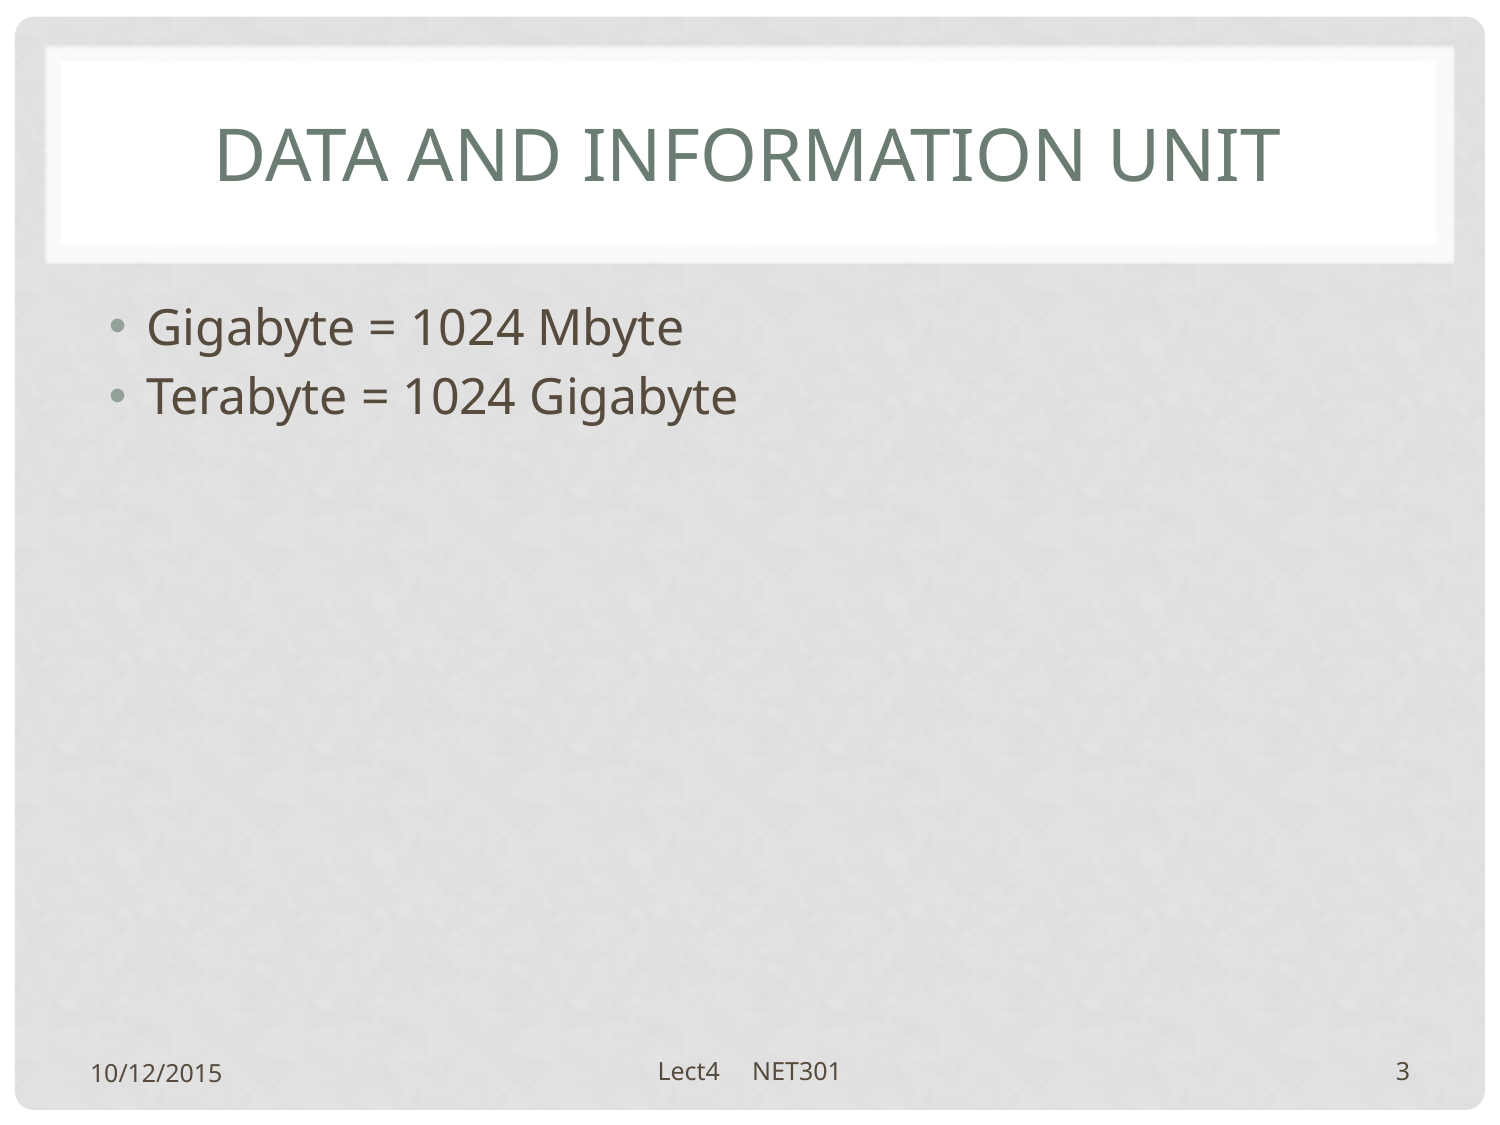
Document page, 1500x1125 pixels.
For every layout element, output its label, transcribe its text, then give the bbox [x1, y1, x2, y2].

list Gigabyte = 1024 Mbyte Terabyte = 1024 Gigabyte [75, 287, 1425, 1005]
title Data and information unit [69, 66, 1425, 238]
footer Lect4 NET301 [512, 1042, 988, 1103]
slide_number 3 [1074, 1042, 1425, 1103]
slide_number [75, 1042, 425, 1103]
